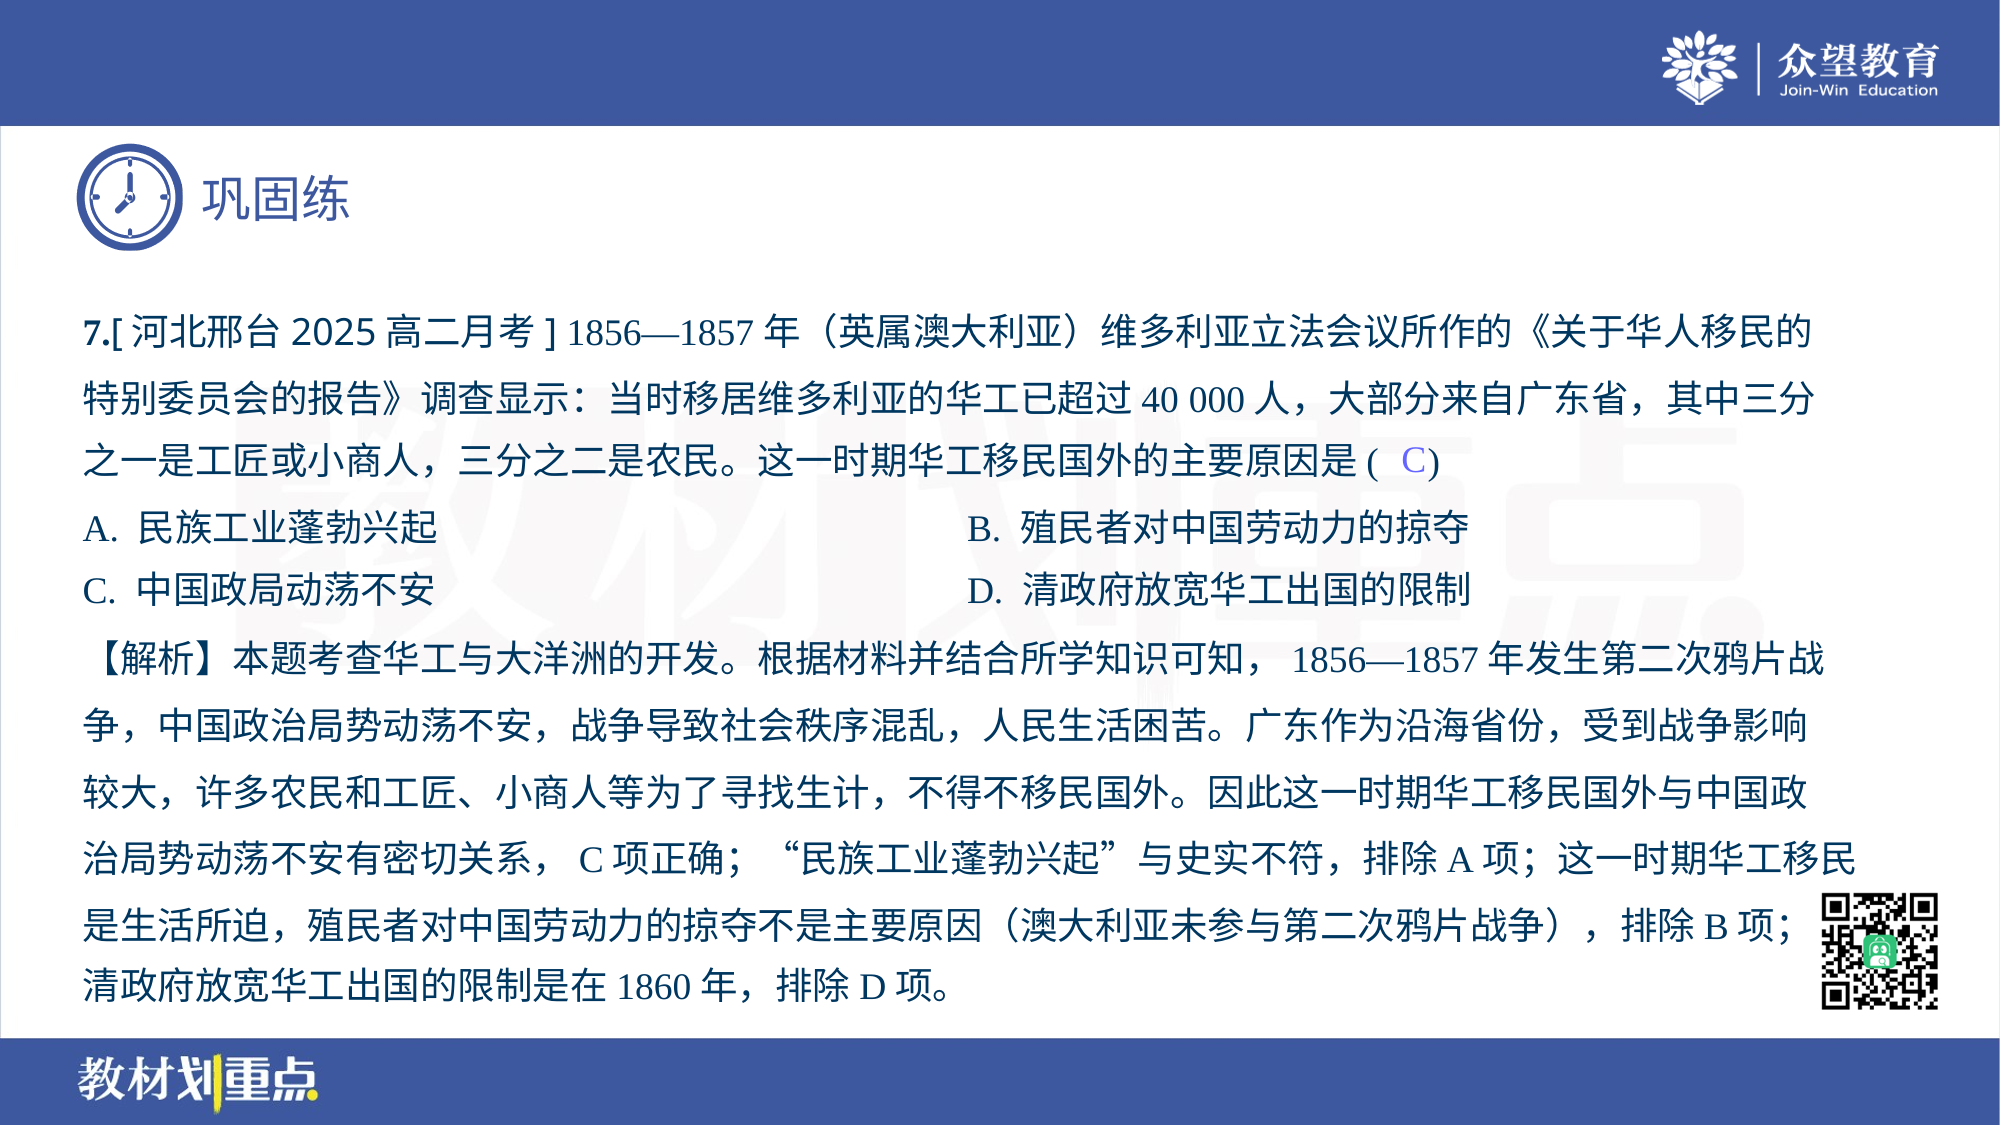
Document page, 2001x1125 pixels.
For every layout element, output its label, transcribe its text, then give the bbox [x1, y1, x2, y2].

text_box C [1387, 417, 1440, 475]
picture [0, 0, 2000, 1125]
text_box 7.[河北邢台2025高二月考] 1856—1857年（英属澳大利亚）维多利亚立法会议所作的《关于华人移民的 特别委员会的报告》调查显示：当时移居维多利亚的华工已超过40 000人，大部分来自广东省，其中三分 之一是工匠或小商人，三分之二是农民。这一时期华工移民国外的主要原因是( ) [82, 286, 1817, 476]
text_box A. 民族工业蓬勃兴起 B. 殖民者对中国劳动力的掠夺 C. 中国政局动荡不安 D. 清政府放宽华工出国的限制 [82, 482, 1817, 605]
text_box 【解析】本题考查华工与大洋洲的开发。根据材料并结合所学知识可知，1856—1857年发生第二次鸦片战 争，中国政治局势动荡不安，战争导致社会秩序混乱，人民生活困苦。广东作为沿海省份，受到战争影响 较大，许多农民和工匠、小商人等为了寻找生计，不得不移民国外。因此这一时期华工移民国外与中国政 治局势动荡不安有密切关系，C项正确；“民族工业蓬勃兴起”与史实不符，排除A项；这一时期华工移民 是生活所迫，殖民者对中国劳动力的掠夺不是主要原因（澳大利亚未参与第二次鸦片战争），排除B项； 清政府放宽华工出国的限制是在1860年，排除D项。 [82, 613, 1817, 1002]
